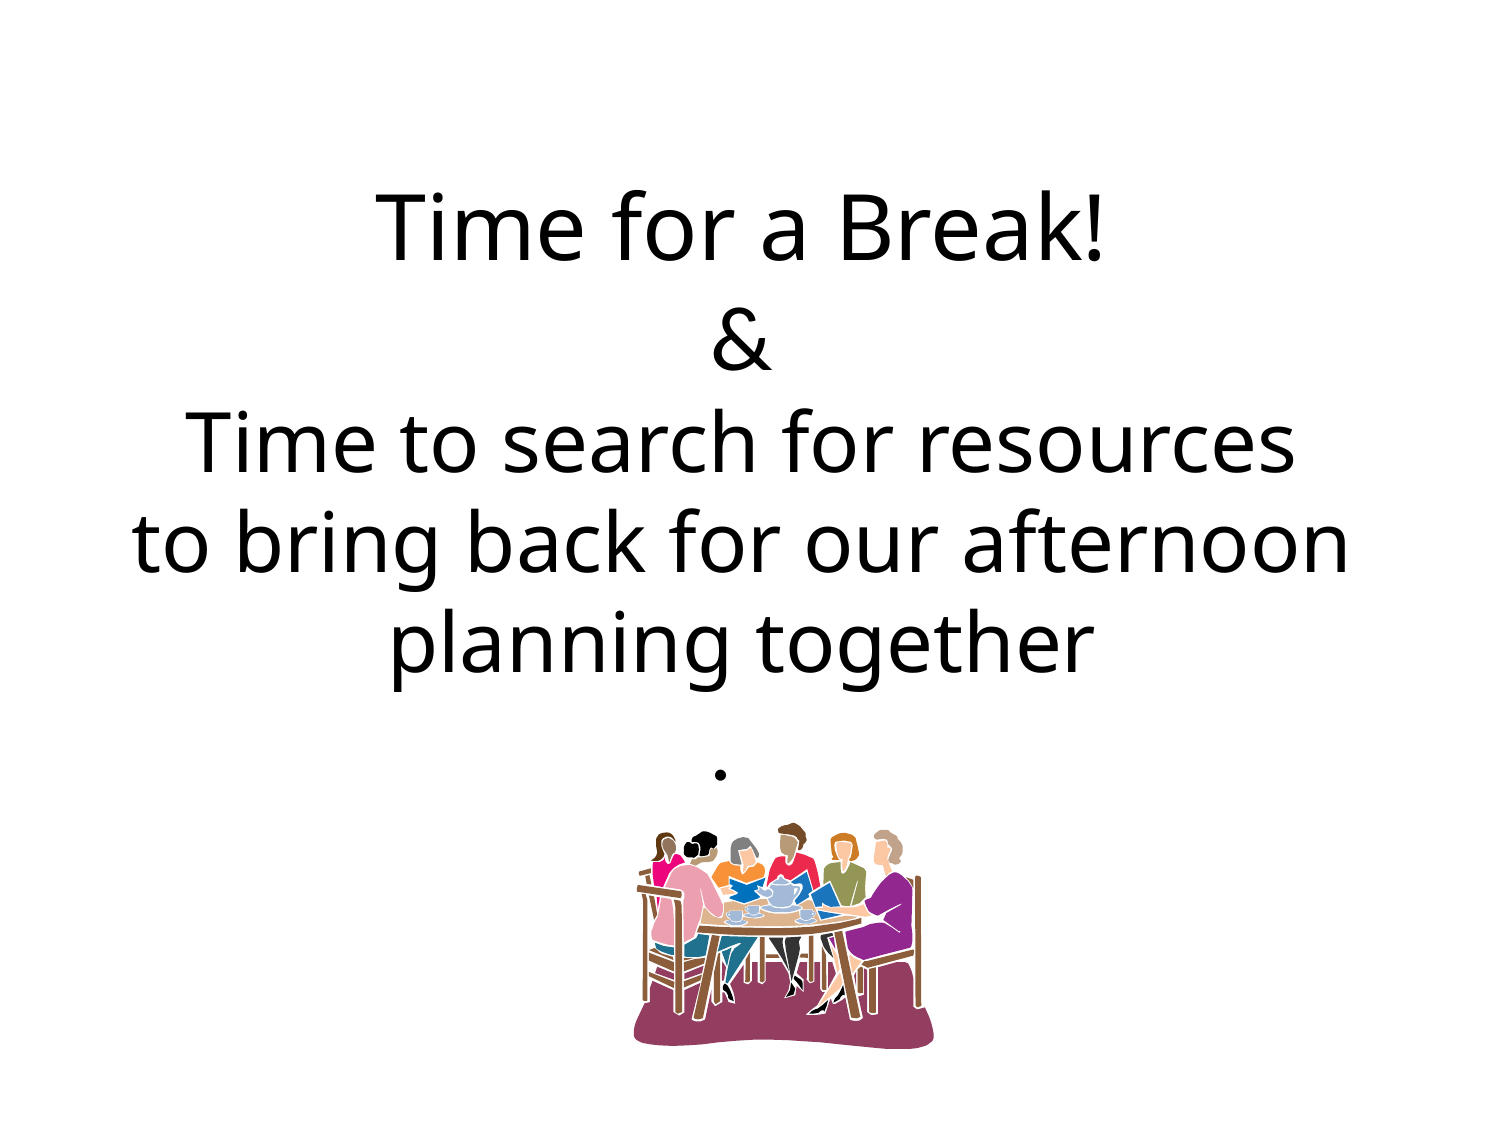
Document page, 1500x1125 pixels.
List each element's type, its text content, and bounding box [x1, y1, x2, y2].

picture [633, 822, 934, 1050]
title Time for a Break! & Time to search for resources to bring back for our afternoon planning together . [59, 30, 1425, 938]
